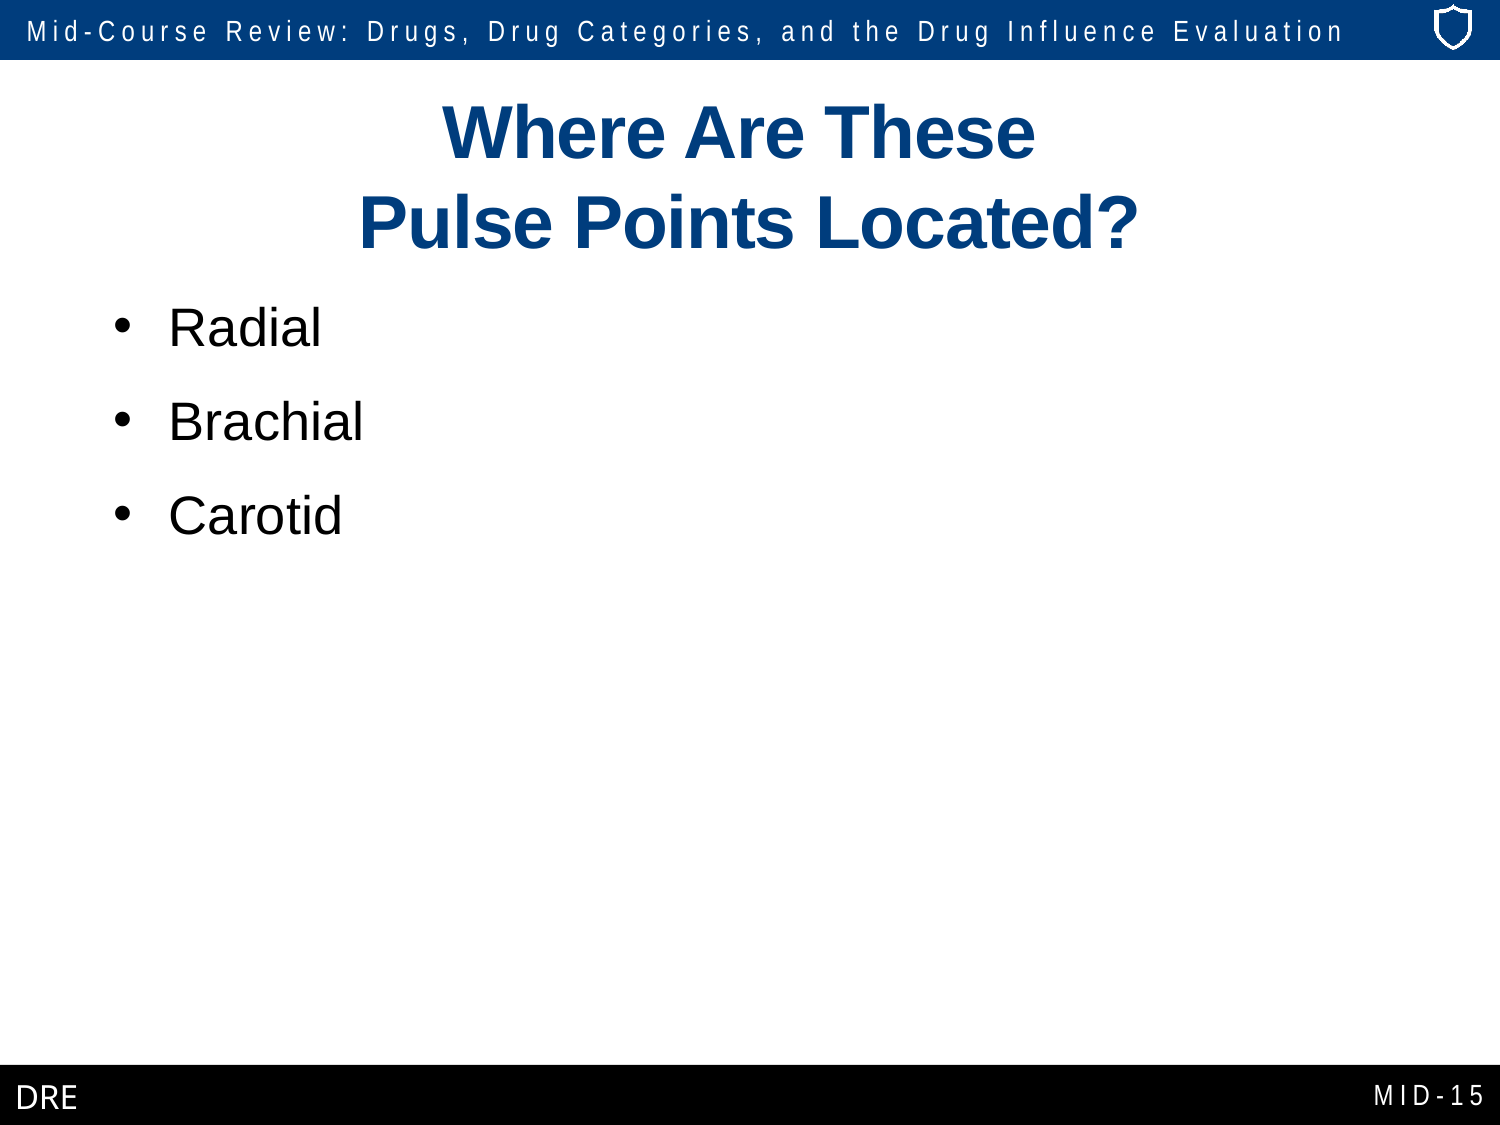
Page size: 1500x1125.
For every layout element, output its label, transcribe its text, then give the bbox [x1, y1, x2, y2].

list Radial Brachial Carotid [75, 284, 1425, 1005]
title Where Are These Pulse Points Located? [75, 75, 1425, 273]
slide_number MID-15 [1218, 1063, 1499, 1124]
picture [1434, 4, 1472, 50]
